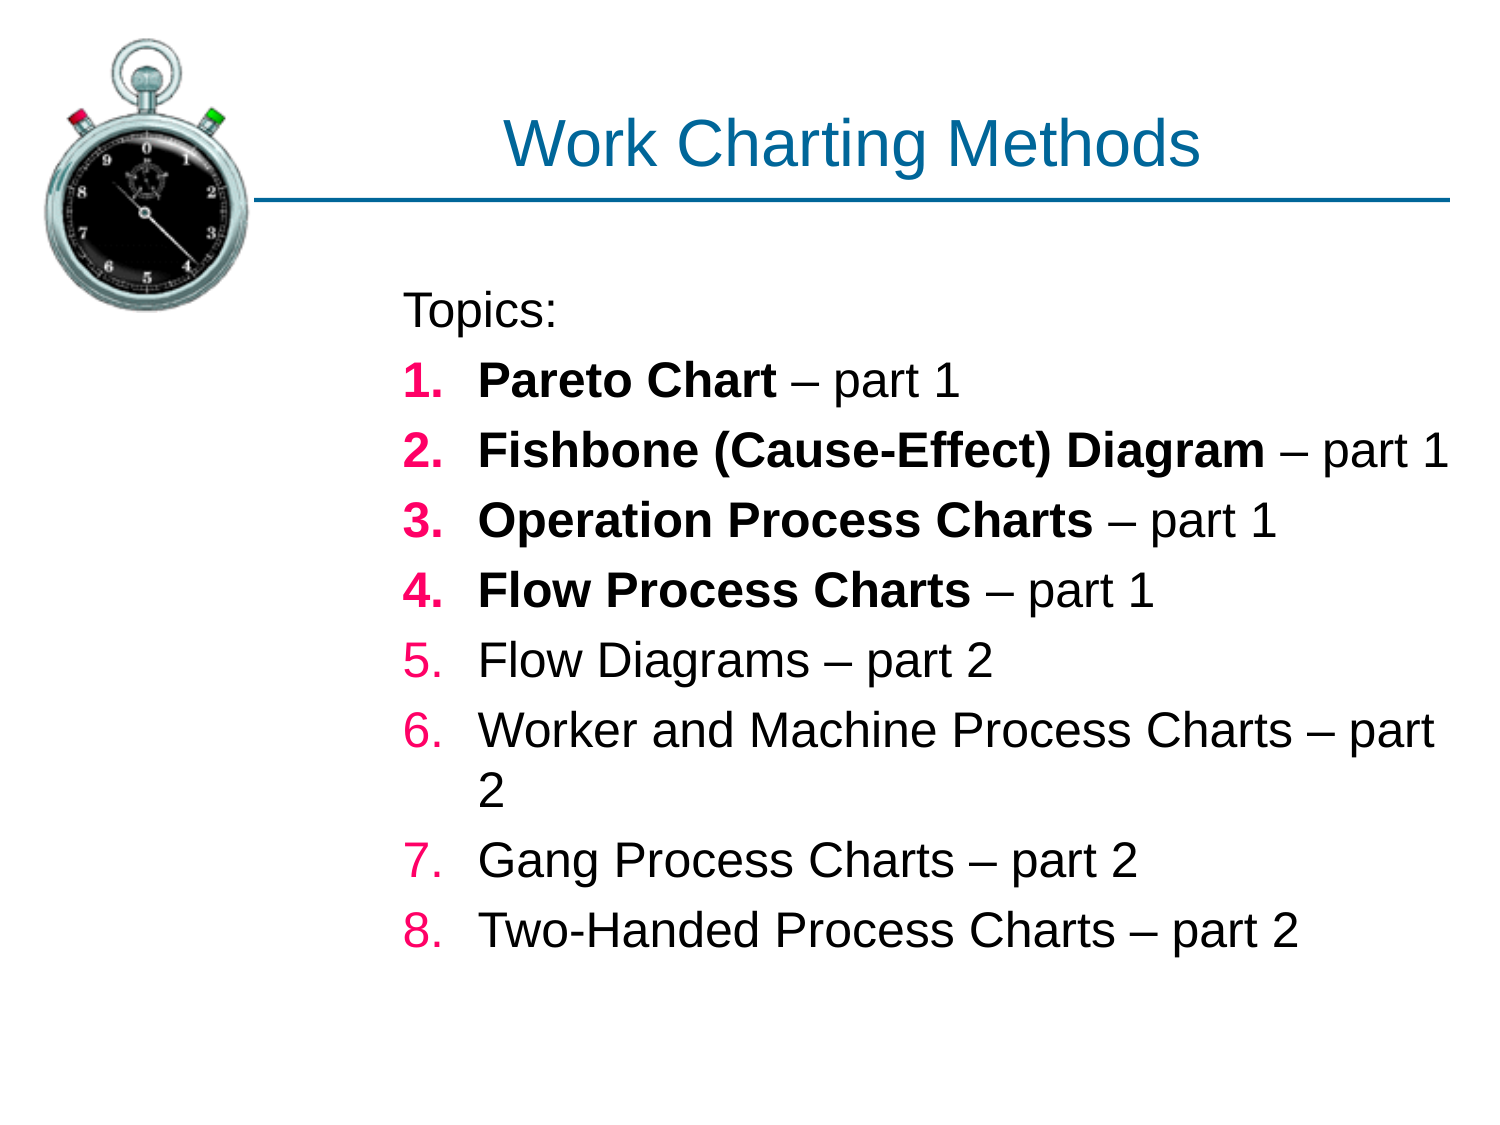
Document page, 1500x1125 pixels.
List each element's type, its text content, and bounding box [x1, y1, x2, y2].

picture [37, 37, 254, 313]
list Topics: Pareto Chart – part 1 Fishbone (Cause-Effect) Diagram – part 1 Operation Process Charts – part 1 Flow Process Charts – part 1 Flow Diagrams – part 2 Worker and Machine Process Charts – part 2 Gang Process Charts – part 2 Two-Handed Process Charts – part 2 [387, 200, 1475, 1000]
title Work Charting Methods [275, 37, 1450, 188]
